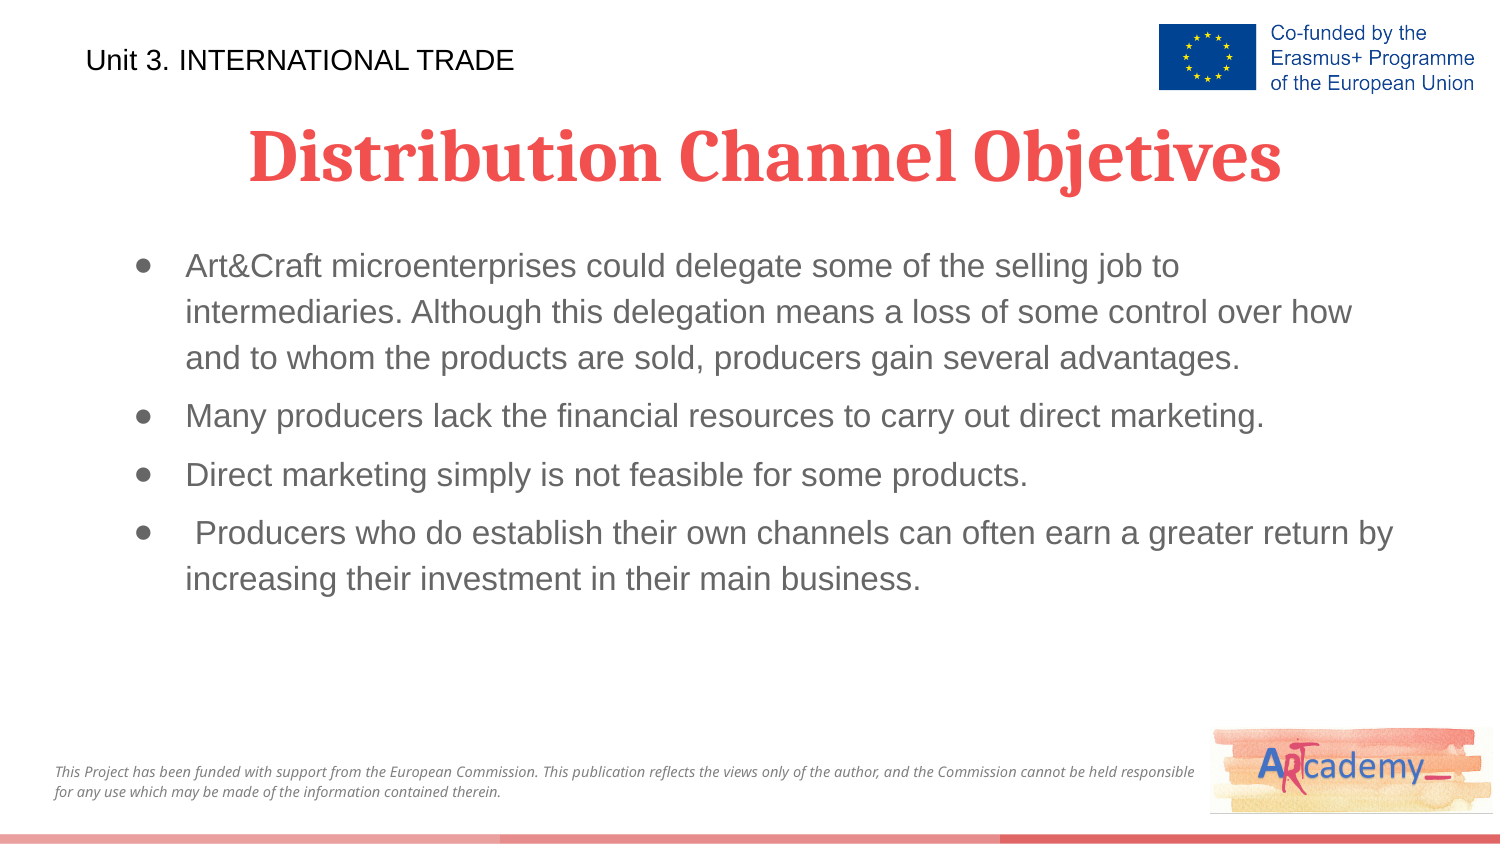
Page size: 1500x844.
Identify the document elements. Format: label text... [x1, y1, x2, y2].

title Distribution Channel Objetives [180, 4, 1352, 212]
text_box Unit 3. INTERNATIONAL TRADE [70, 33, 750, 84]
list Art&Craft microenterprises could delegate some of the selling job to intermediaries. Although this delegation means a loss of some control over how and to whom the products are sold, producers gain several advantages. Many producers lack the financial resources to carry out direct marketing. Direct marketing simply is not feasible for some products. Producers who do establish their own channels can often earn a greater return by increasing their investment in their main business. [95, 223, 1423, 723]
picture [1210, 709, 1493, 844]
text_box This Project has been funded with support from the European Commission. This publication reflects the views only of the author, and the Commission cannot be held responsible for any use which may be made of the information contained therein. [39, 754, 1205, 799]
picture [1158, 24, 1474, 94]
